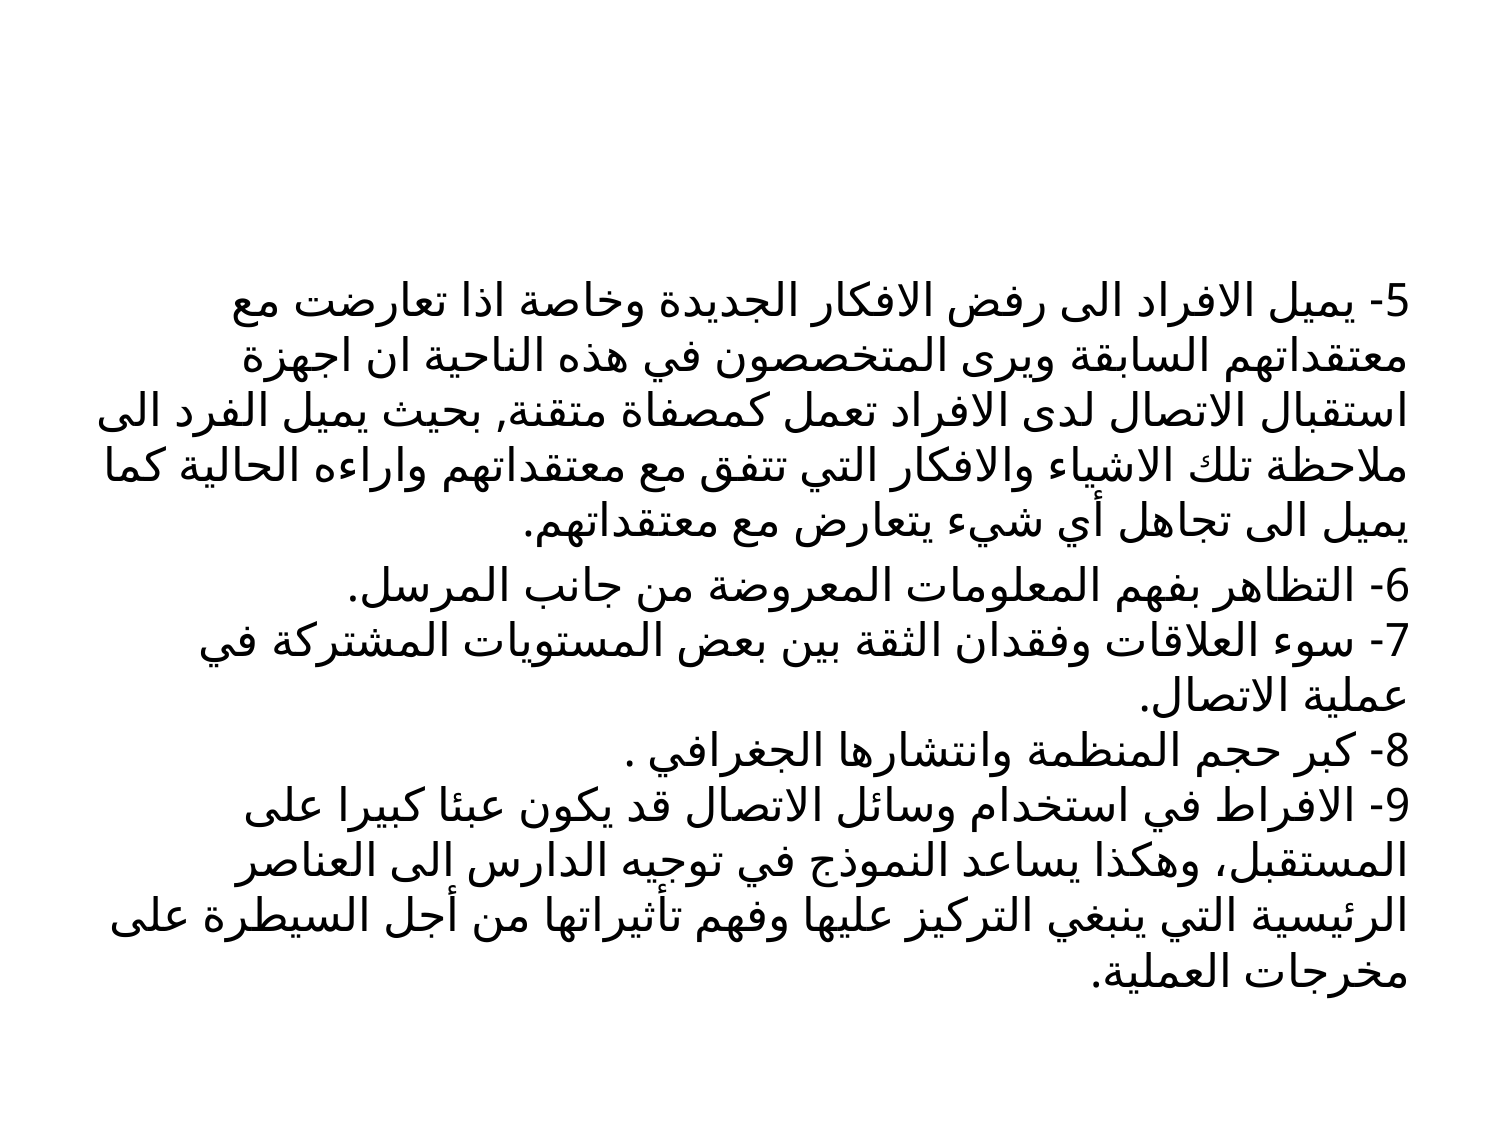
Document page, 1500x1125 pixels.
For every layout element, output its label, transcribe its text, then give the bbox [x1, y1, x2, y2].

list 5- يميل الافراد الى رفض الافكار الجديدة وخاصة اذا تعارضت مع معتقداتهم السابقة ويرى المتخصصون في هذه الناحية ان اجهزة استقبال الاتصال لدى الافراد تعمل كمصفاة متقنة, بحيث يميل الفرد الى ملاحظة تلك الاشياء والافكار التي تتفق مع معتقداتهم واراءه الحالية كما يميل الى تجاهل أي شيء يتعارض مع معتقداتهم. 6- التظاهر بفهم المعلومات المعروضة من جانب المرسل. 7- سوء العلاقات وفقدان الثقة بين بعض المستويات المشتركة في عملية الاتصال. 8- كبر حجم المنظمة وانتشارها الجغرافي . 9- الافراط في استخدام وسائل الاتصال قد يكون عبئا كبيرا على المستقبل، وهكذا يساعد النموذج في توجيه الدارس الى العناصر الرئيسية التي ينبغي التركيز عليها وفهم تأثيراتها من أجل السيطرة على مخرجات العملية. [75, 262, 1425, 1005]
